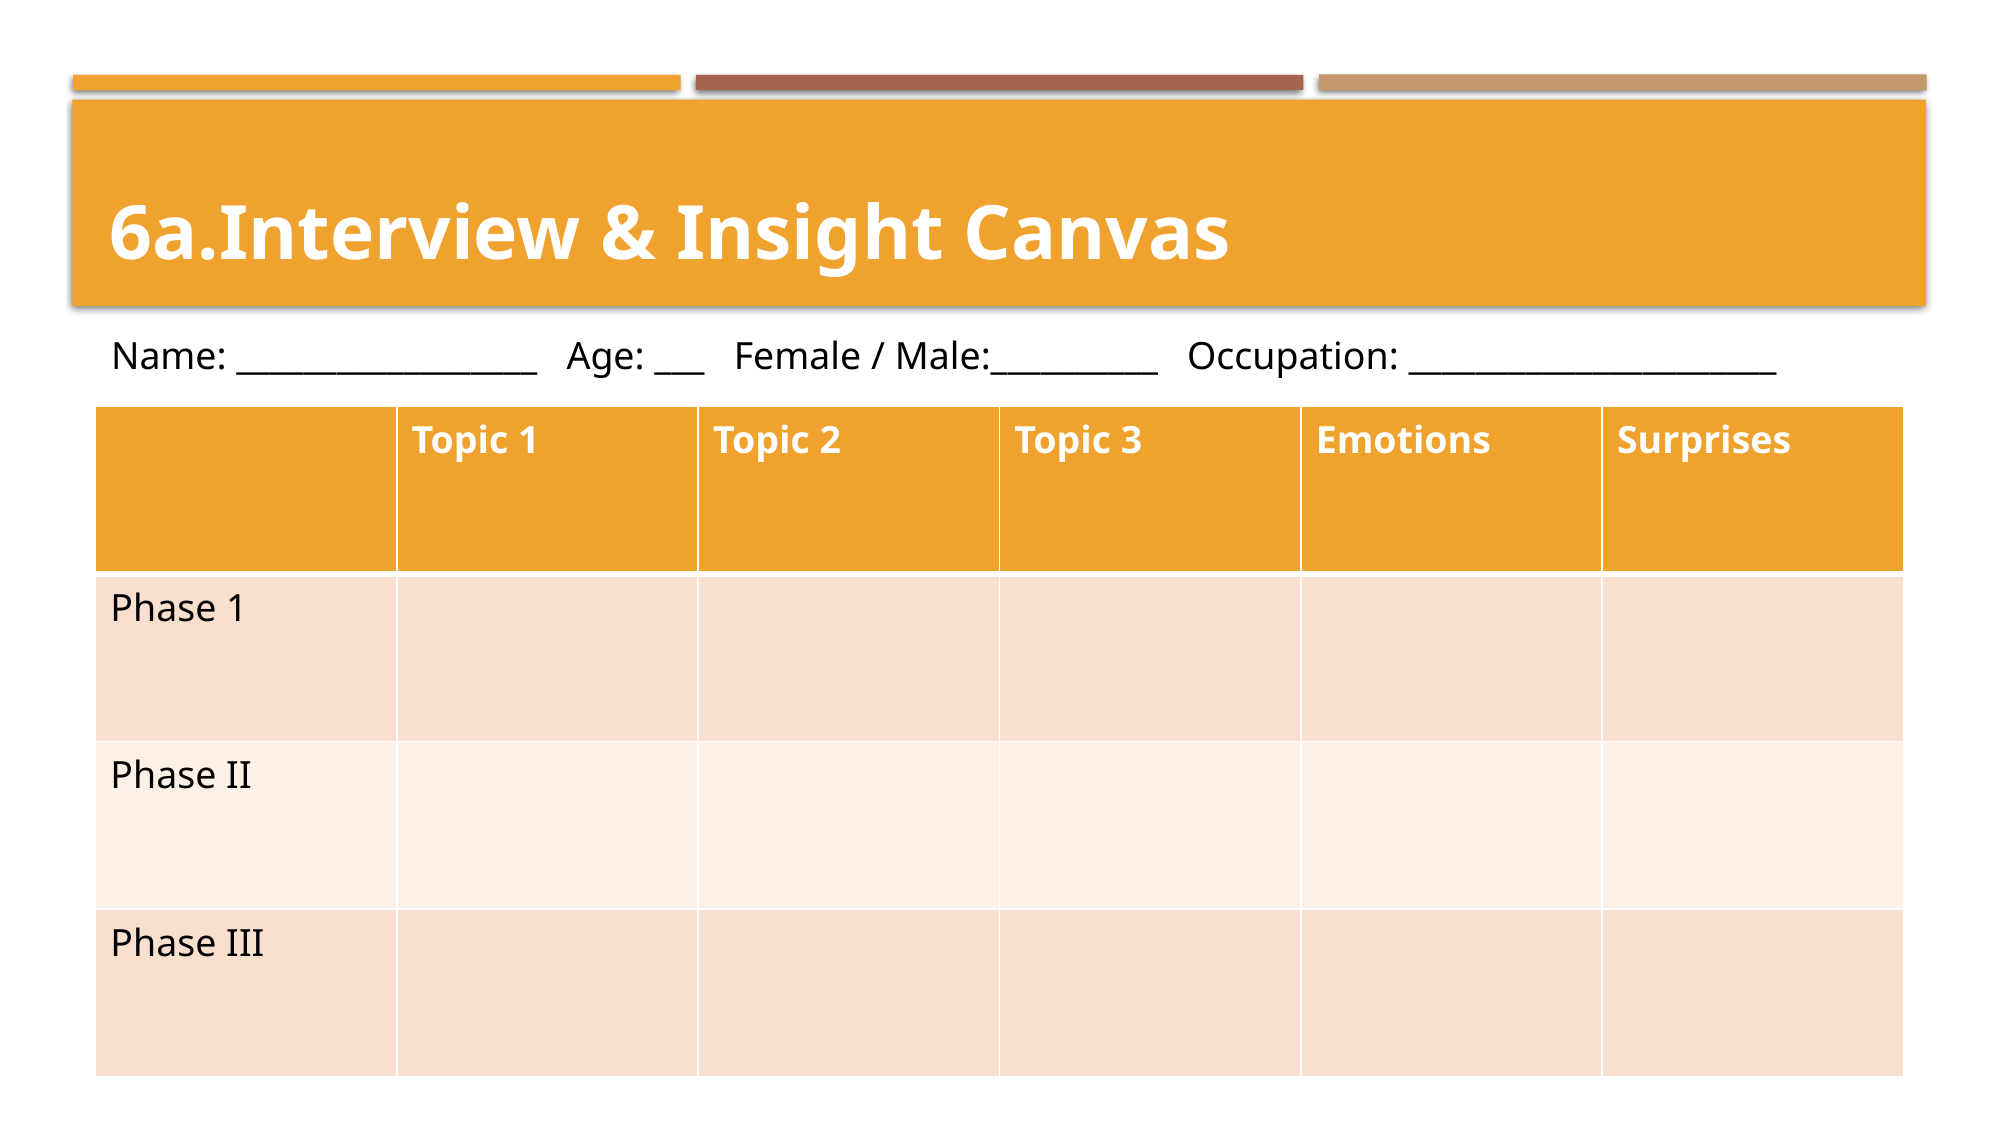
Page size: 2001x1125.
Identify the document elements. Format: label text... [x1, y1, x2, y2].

table_cell [1603, 577, 1903, 741]
text_box Name: __________________ Age: ___ Female / Male:__________ Occupation: ______________________ [96, 324, 1905, 385]
table_cell Phase III [96, 910, 396, 1076]
table_cell [1302, 742, 1601, 908]
table_header Topic 2 [699, 407, 999, 571]
table_cell [1000, 910, 1300, 1076]
table_cell Phase 1 [96, 577, 396, 741]
table_cell [1302, 577, 1601, 741]
table_header Emotions [1302, 407, 1601, 571]
table_header Topic 1 [398, 407, 697, 571]
table_cell [699, 742, 999, 908]
table_cell [1302, 910, 1601, 1076]
table_cell [1000, 742, 1300, 908]
table_cell [1000, 577, 1300, 741]
table_cell [398, 910, 697, 1076]
table_cell [1603, 910, 1903, 1076]
table_cell [398, 577, 697, 741]
table_cell Phase II [96, 742, 396, 908]
table_cell [699, 910, 999, 1076]
table_header Topic 3 [1000, 407, 1300, 571]
table_cell [1603, 742, 1903, 908]
table_cell [398, 742, 697, 908]
table_header Surprises [1603, 407, 1903, 571]
table_header [96, 407, 396, 571]
title 6a.Interview & Insight Canvas [94, 119, 1904, 282]
table_cell [699, 577, 999, 741]
